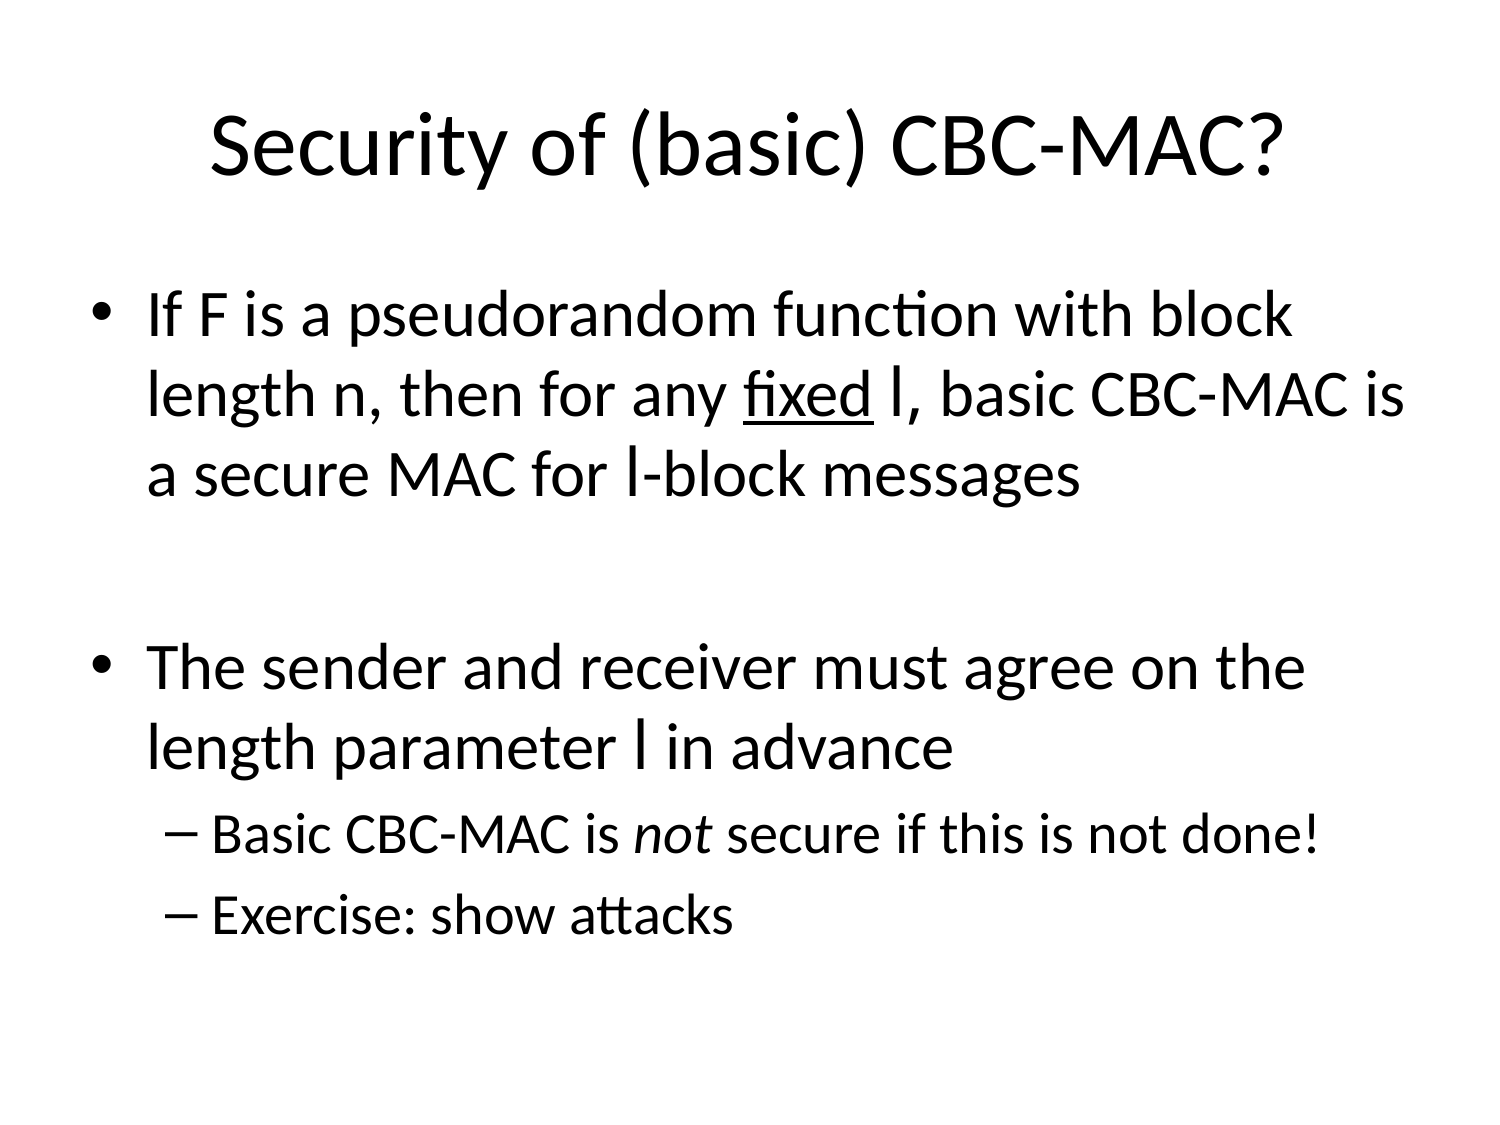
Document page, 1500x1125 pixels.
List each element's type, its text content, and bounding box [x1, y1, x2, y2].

title Security of (basic) CBC-MAC? [75, 45, 1425, 233]
list If F is a pseudorandom function with block length n, then for any fixed l, basic CBC-MAC is a secure MAC for l-block messages The sender and receiver must agree on the length parameter l in advance Basic CBC-MAC is not secure if this is not done! Exercise: show attacks [75, 262, 1425, 1005]
